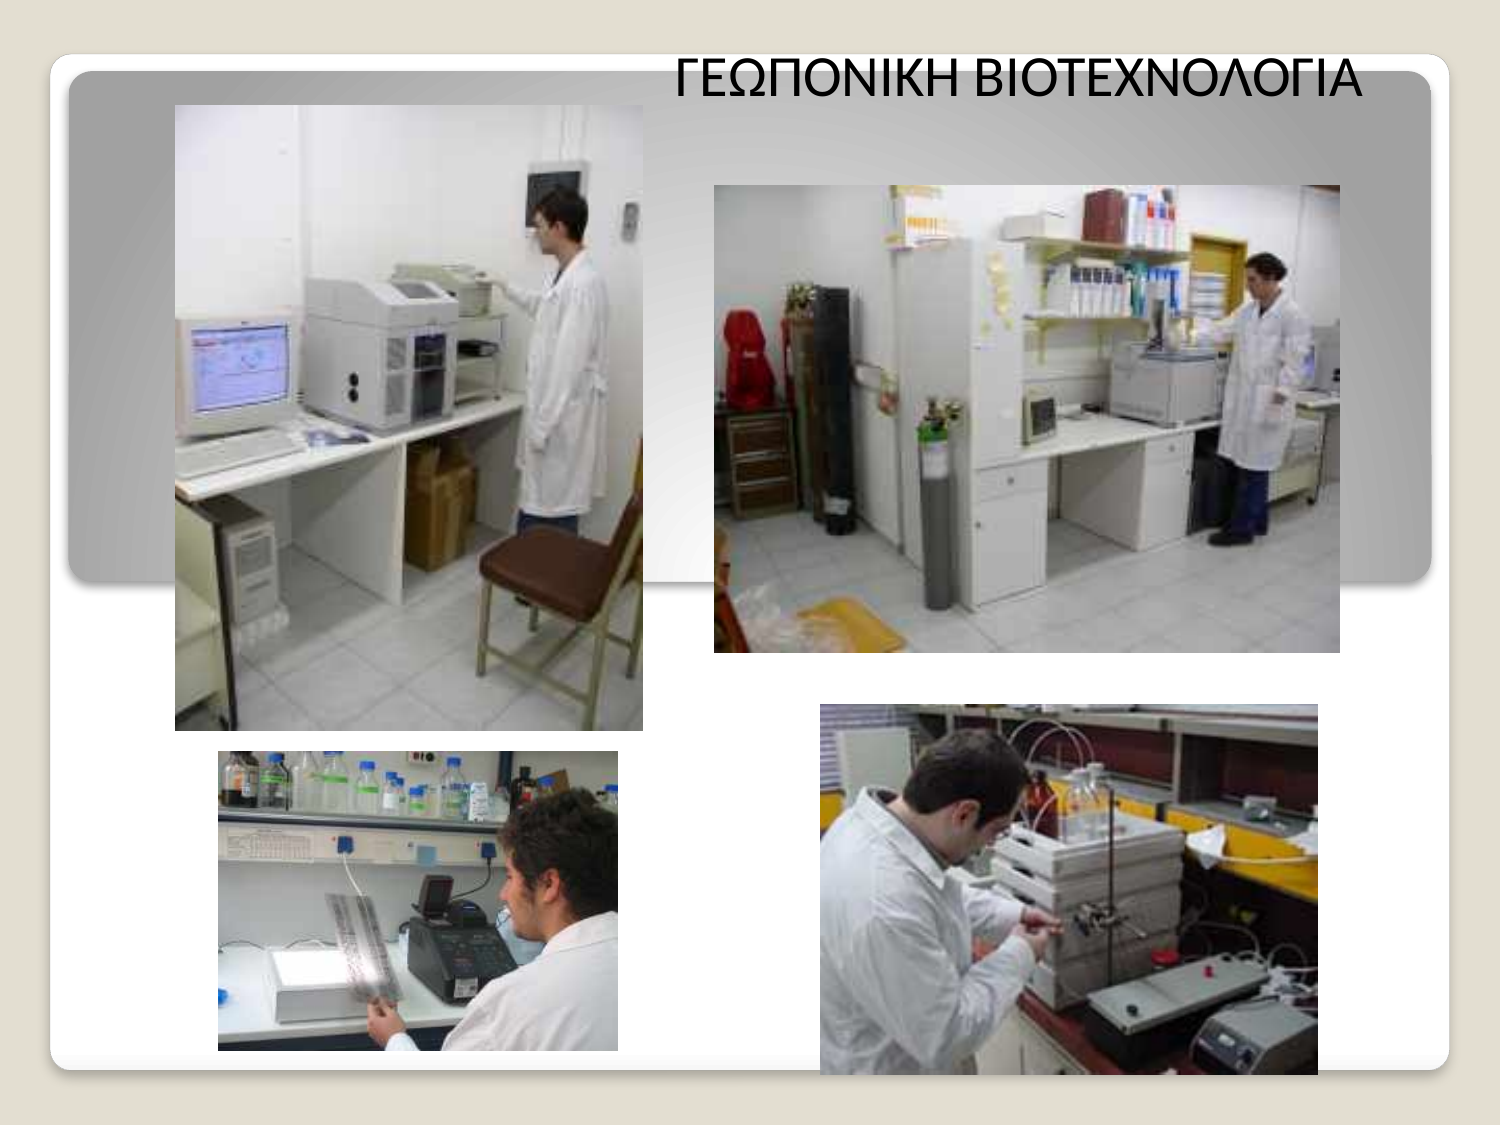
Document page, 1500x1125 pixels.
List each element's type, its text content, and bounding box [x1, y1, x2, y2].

picture [175, 105, 643, 731]
text_box ΓΕΩΠΟΝΙΚΗ ΒΙΟΤΕΧΝΟΛΟΓΙΑ [661, 31, 1500, 116]
picture [714, 185, 1341, 653]
picture [218, 751, 618, 1051]
picture [820, 703, 1318, 1075]
